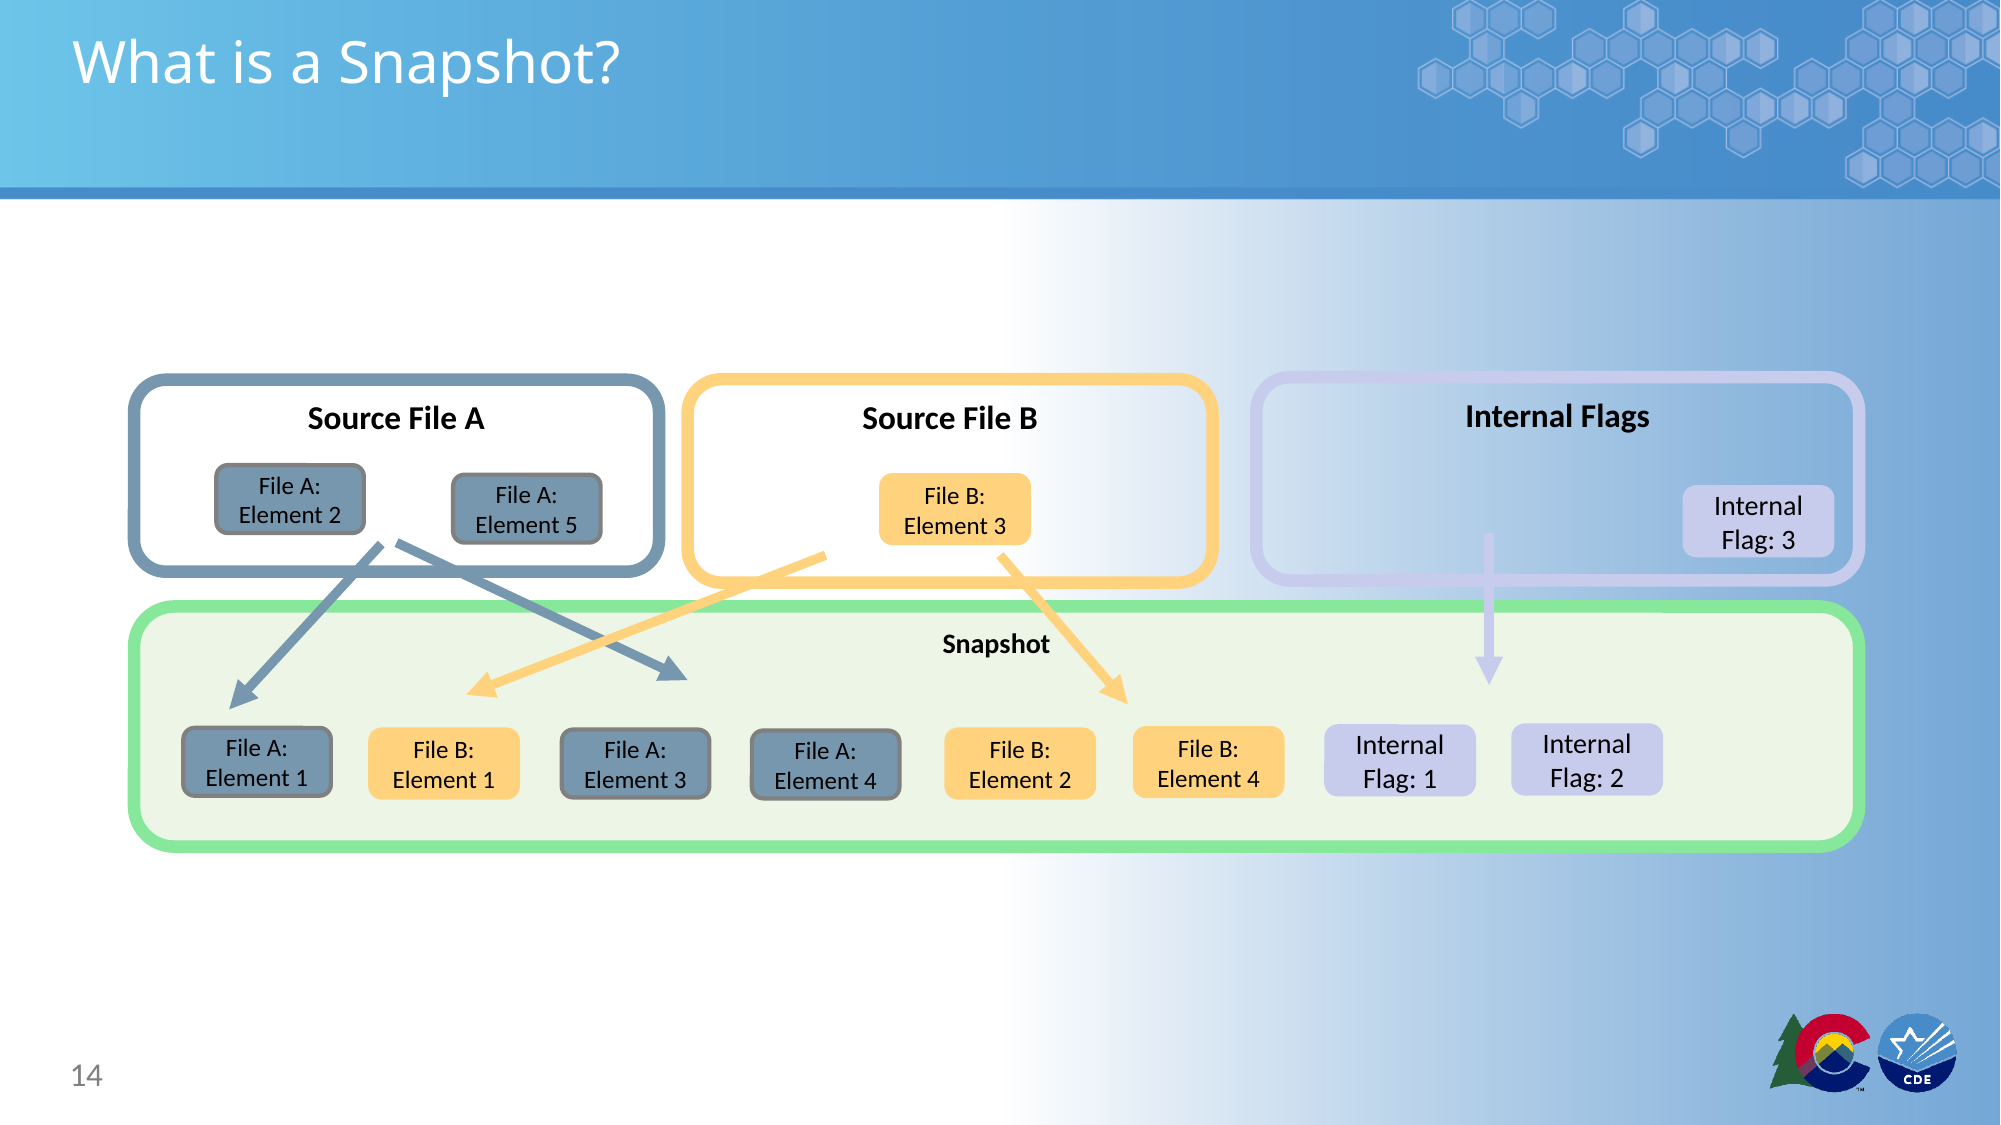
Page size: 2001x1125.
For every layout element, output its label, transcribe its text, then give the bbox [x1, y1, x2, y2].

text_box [999, 555, 1128, 705]
picture [0, 0, 2000, 200]
text_box File B: Element 3 [880, 474, 1030, 545]
text_box File B: Element 2 [945, 728, 1096, 799]
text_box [229, 543, 382, 710]
text_box File A: Element 1 [182, 726, 332, 797]
text_box Source File A [133, 379, 660, 572]
title What is a Snapshot? [72, 33, 1396, 182]
text_box Internal Flag: 3 [1683, 486, 1834, 557]
text_box File A: Element 4 [750, 729, 901, 800]
text_box File A: Element 5 [451, 473, 602, 542]
slide_number 14 [54, 1042, 505, 1103]
text_box File B: Element 4 [1133, 727, 1284, 798]
text_box Snapshot [133, 606, 1860, 847]
picture [1768, 1012, 1957, 1093]
text_box Source File B [687, 379, 1213, 583]
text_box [466, 555, 826, 695]
text_box Internal Flag: 1 [1325, 725, 1475, 796]
text_box Internal Flags [1256, 377, 1860, 581]
text_box File B: Element 1 [369, 728, 519, 799]
text_box Internal Flag: 2 [1512, 724, 1663, 795]
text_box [396, 542, 688, 681]
text_box File A: Element 3 [560, 728, 711, 799]
text_box File A: Element 2 [215, 464, 365, 535]
